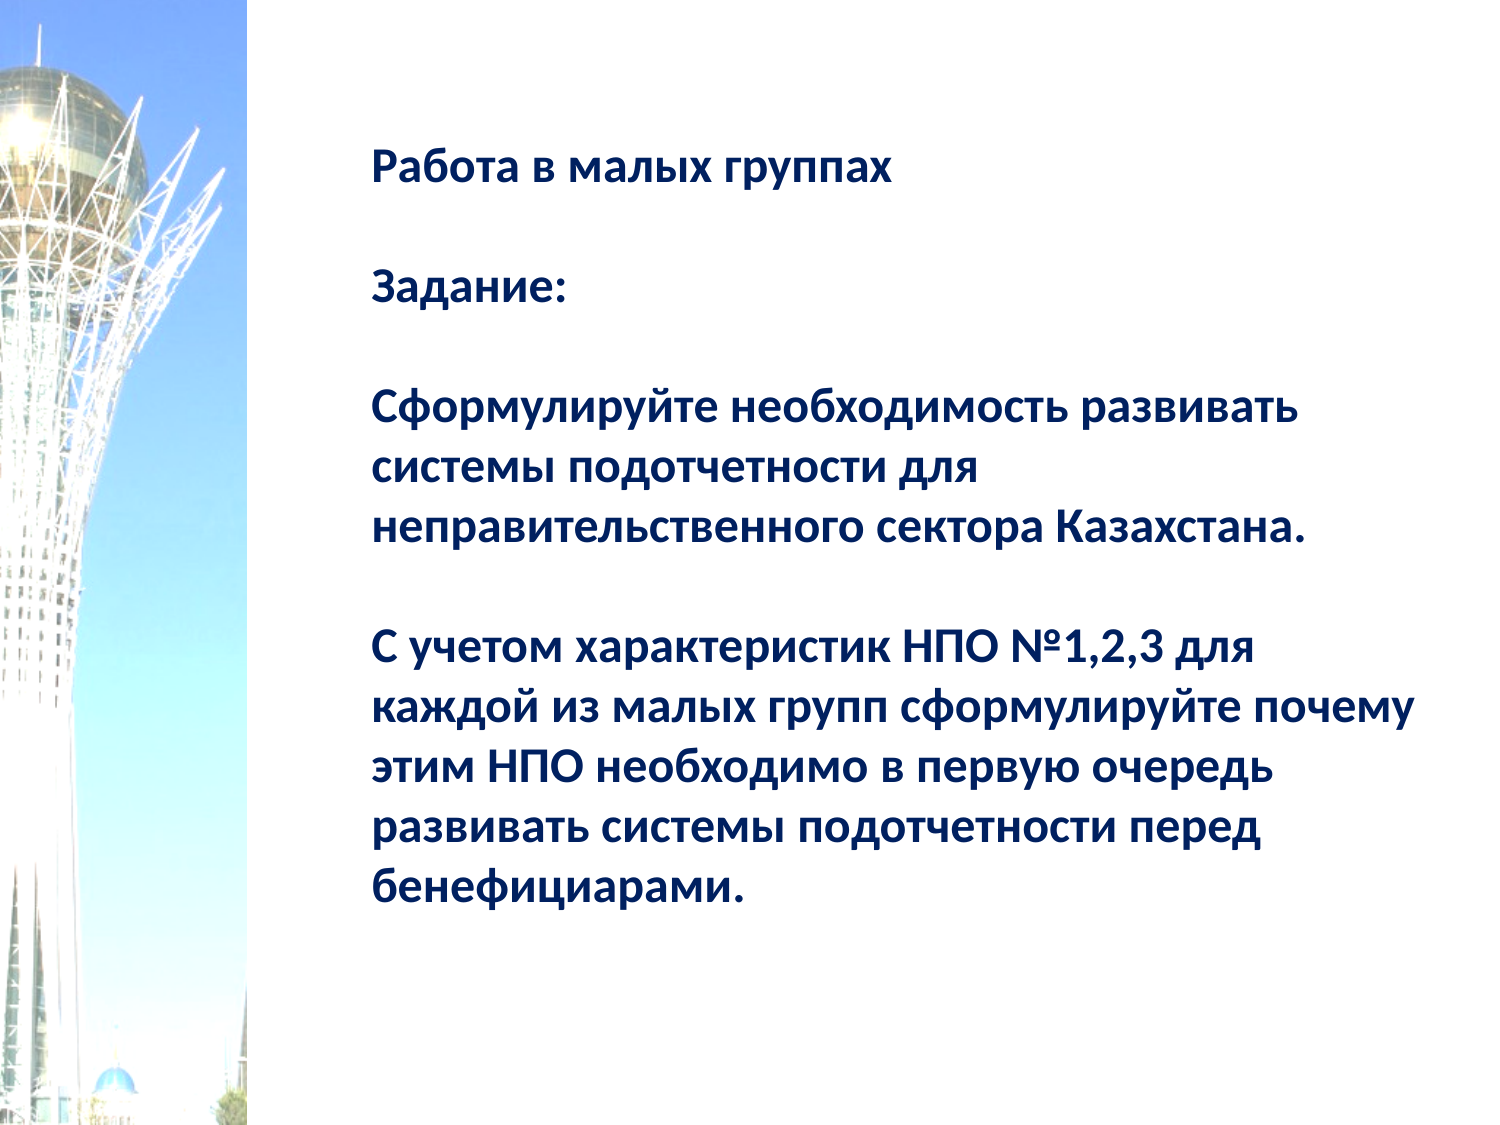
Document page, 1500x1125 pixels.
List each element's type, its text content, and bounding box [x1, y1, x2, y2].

picture [0, 0, 247, 1125]
text_box Работа в малых группах Задание: Сформулируйте необходимость развивать системы подотчетности для неправительственного сектора Казахстана. С учетом характеристик НПО №1,2,3 для каждой из малых групп сформулируйте почему этим НПО необходимо в первую очередь развивать системы подотчетности перед бенефициарами. [356, 125, 1447, 921]
